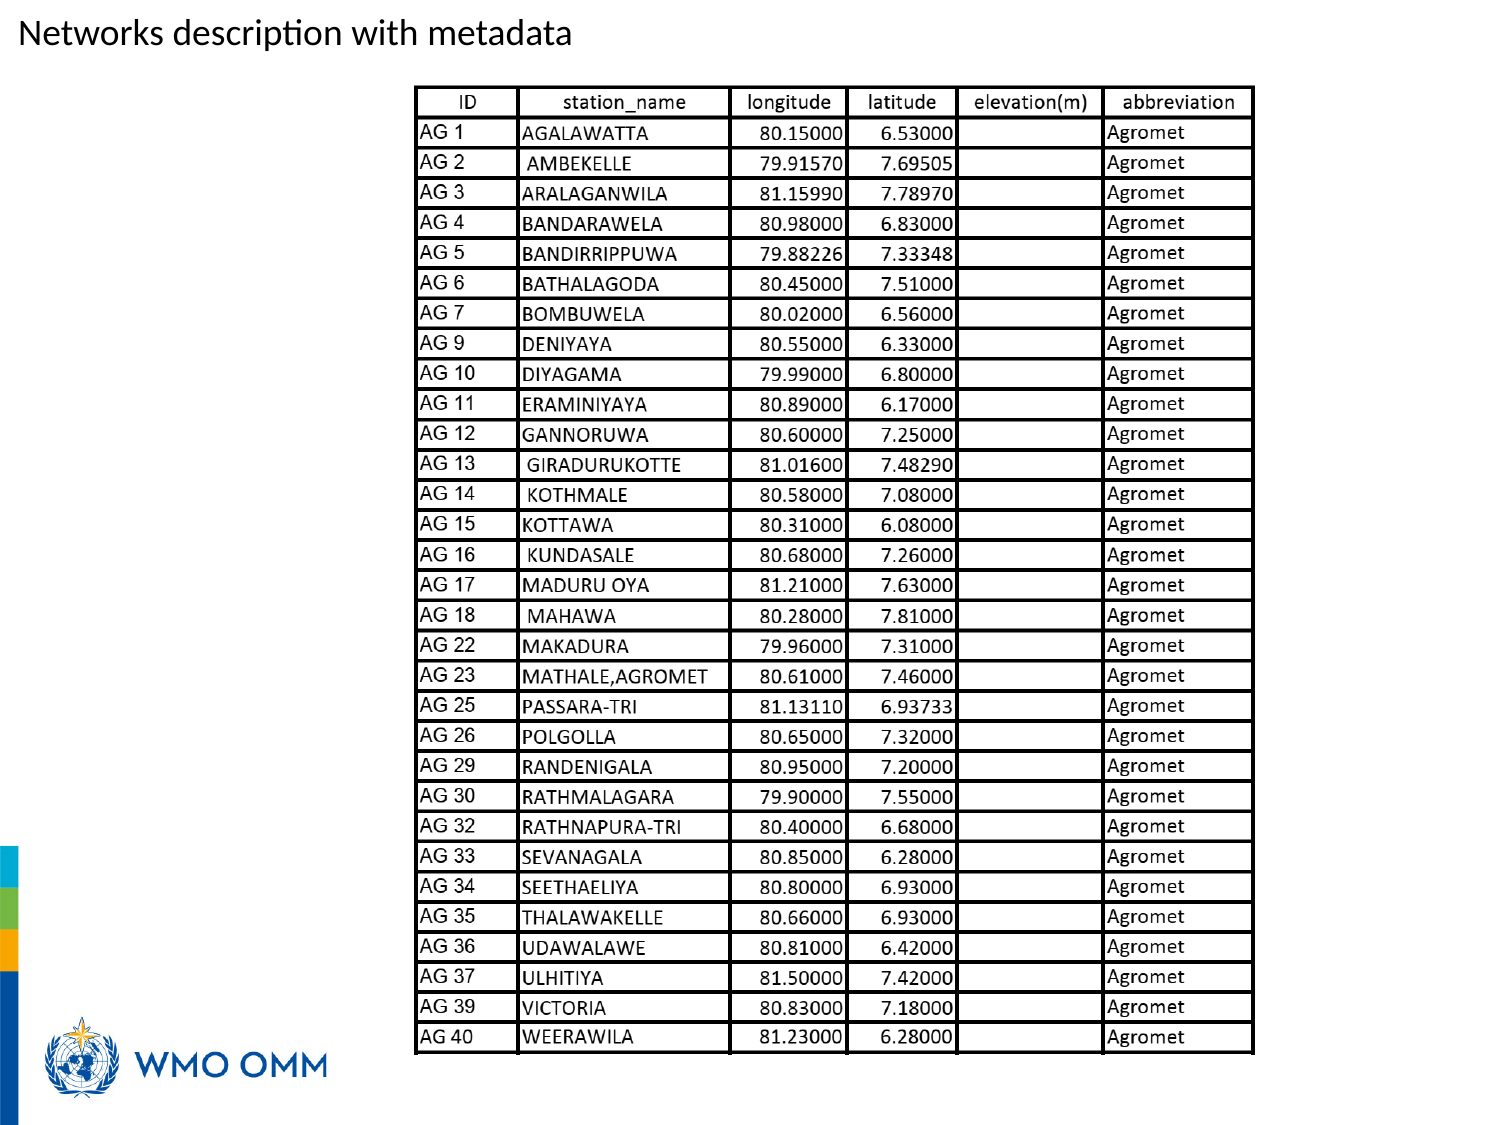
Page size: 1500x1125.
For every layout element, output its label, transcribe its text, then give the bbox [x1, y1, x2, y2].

text_box Networks description with metadata [3, 0, 589, 61]
picture [0, 845, 327, 1125]
picture [410, 82, 1257, 1058]
